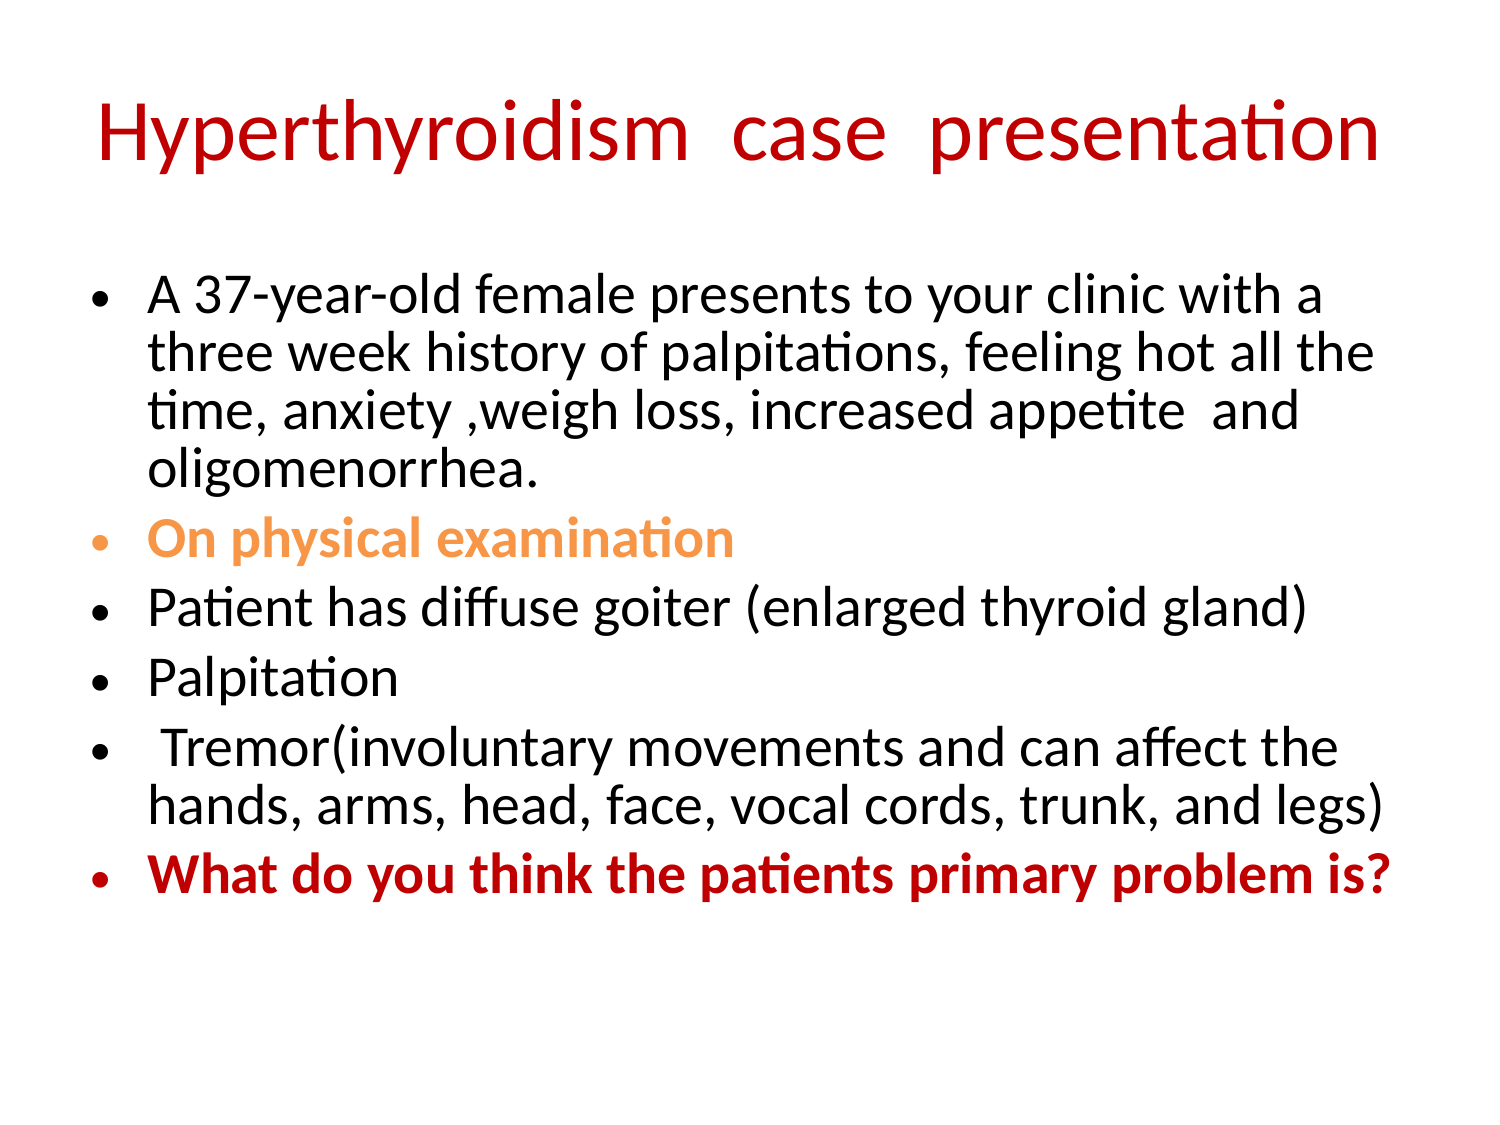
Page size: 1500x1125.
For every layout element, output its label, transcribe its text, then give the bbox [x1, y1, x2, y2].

title Hyperthyroidism case presentation [75, 45, 1425, 233]
list A 37-year-old female presents to your clinic with a three week history of palpitations, feeling hot all the time, anxiety ,weigh loss, increased appetite and oligomenorrhea. On physical examination Patient has diffuse goiter (enlarged thyroid gland) Palpitation Tremor(involuntary movements and can affect the hands, arms, head, face, vocal cords, trunk, and legs) What do you think the patients primary problem is? [75, 262, 1425, 1025]
